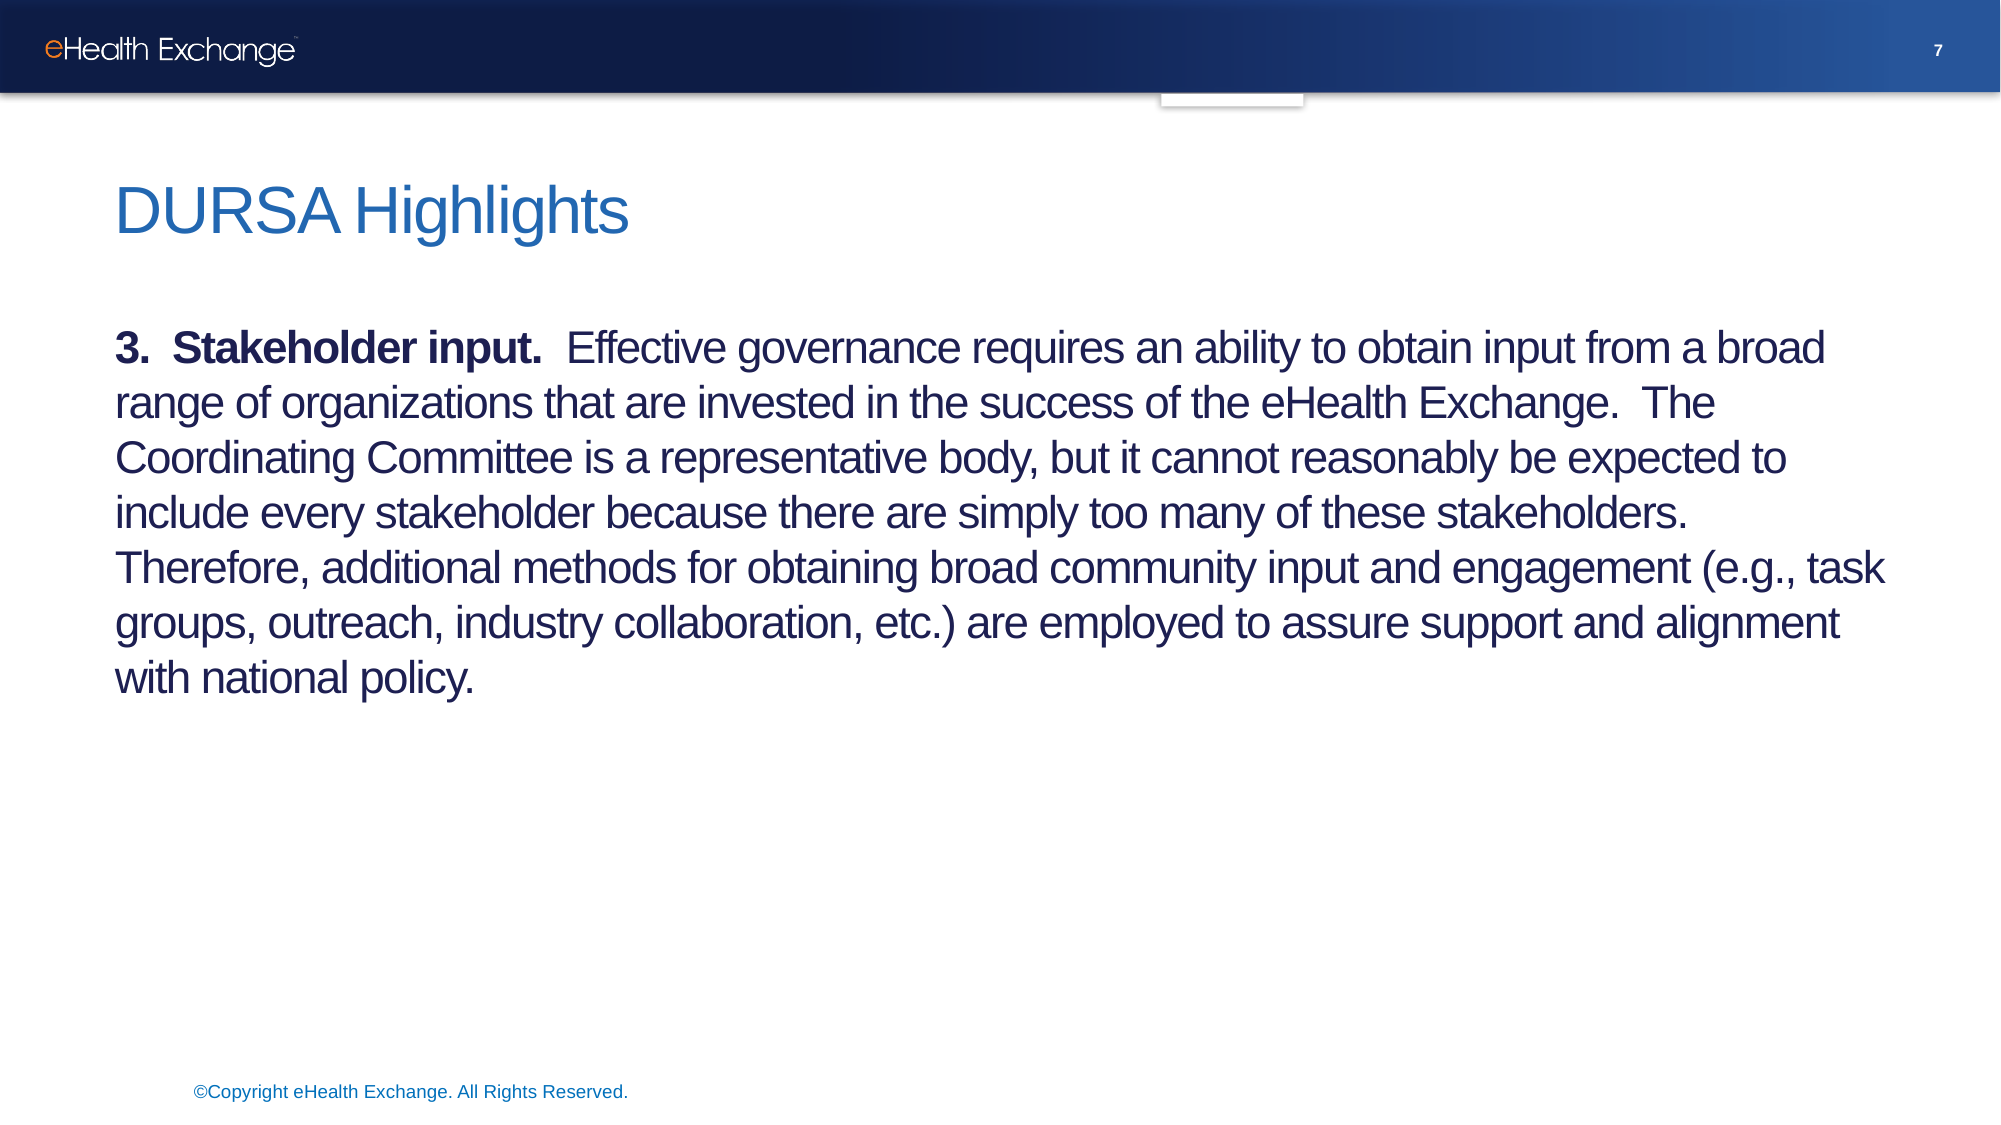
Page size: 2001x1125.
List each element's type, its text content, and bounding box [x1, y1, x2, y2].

title DURSA Highlights [99, 159, 1900, 305]
picture [15, 21, 316, 82]
footer ©Copyright eHealth Exchange. All Rights Reserved. [178, 1057, 978, 1125]
slide_number 7 [1891, 32, 1958, 93]
list 3. Stakeholder input. Effective governance requires an ability to obtain input from a broad range of organizations that are invested in the success of the eHealth Exchange. The Coordinating Committee is a representative body, but it cannot reasonably be expected to include every stakeholder because there are simply too many of these stakeholders. Therefore, additional methods for obtaining broad community input and engagement (e.g., task groups, outreach, industry collaboration, etc.) are employed to assure support and alignment with national policy. [99, 310, 1900, 1057]
